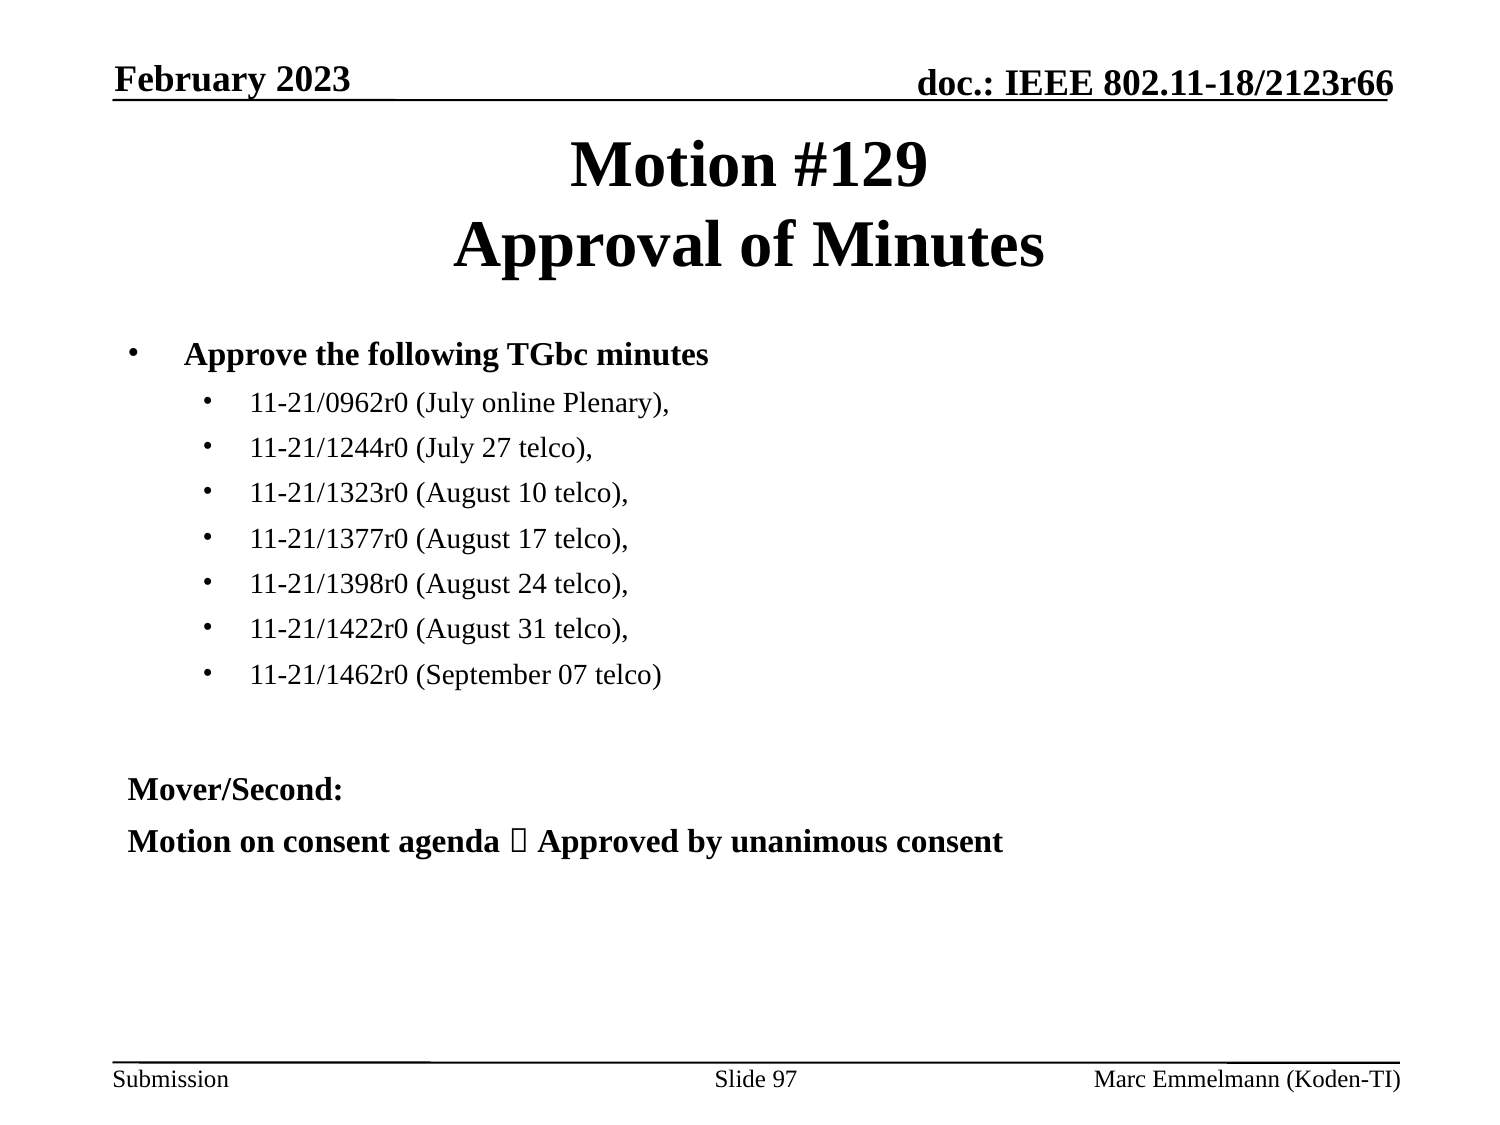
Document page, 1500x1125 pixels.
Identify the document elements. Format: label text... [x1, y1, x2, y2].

footer Marc Emmelmann (Koden-TI) [878, 1061, 1402, 1093]
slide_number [114, 54, 423, 100]
title Motion #129 Approval of Minutes [112, 112, 1388, 288]
slide_number Slide 97 [712, 1061, 800, 1123]
list Approve the following TGbc minutes 11-21/0962r0 (July online Plenary), 11-21/1244r0 (July 27 telco), 11-21/1323r0 (August 10 telco), 11-21/1377r0 (August 17 telco), 11-21/1398r0 (August 24 telco), 11-21/1422r0 (August 31 telco), 11-21/1462r0 (September 07 telco) Mover/Second: Motion on consent agenda  Approved by unanimous consent [112, 324, 1388, 1000]
